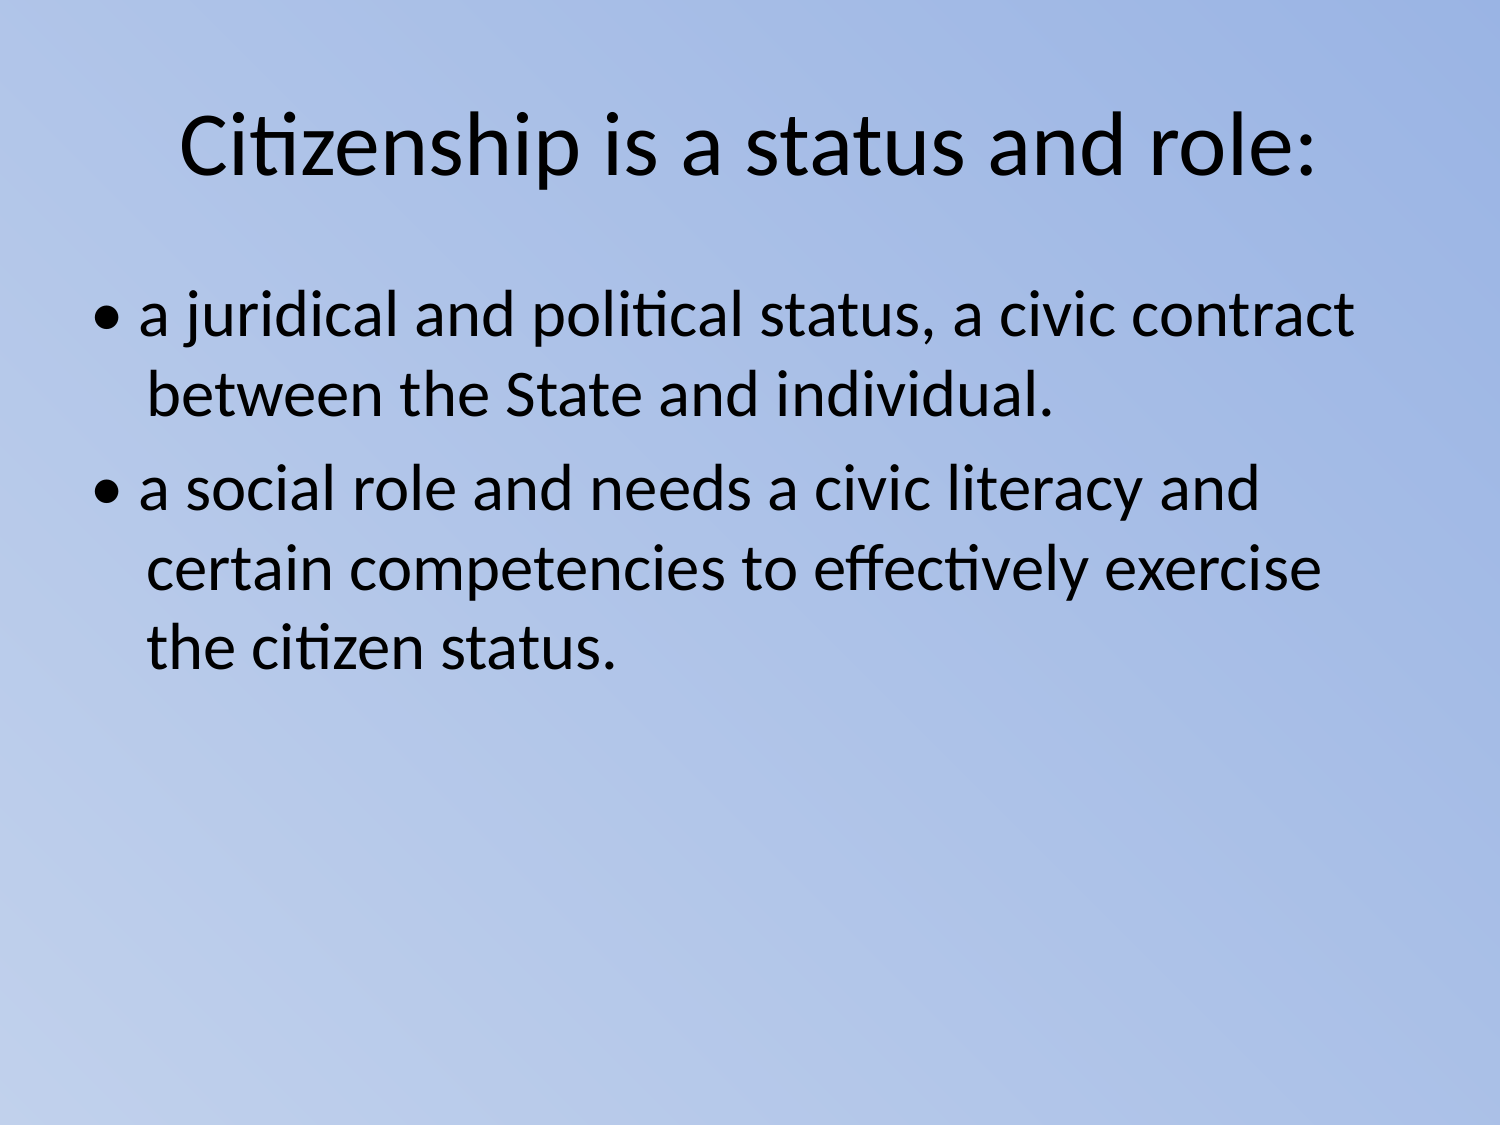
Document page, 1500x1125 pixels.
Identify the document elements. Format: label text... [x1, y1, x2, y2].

list • a juridical and political status, a civic contract between the State and individual. • a social role and needs a civic literacy and certain competencies to effectively exercise the citizen status. [75, 262, 1425, 1005]
title Citizenship is a status and role: [75, 45, 1425, 233]
